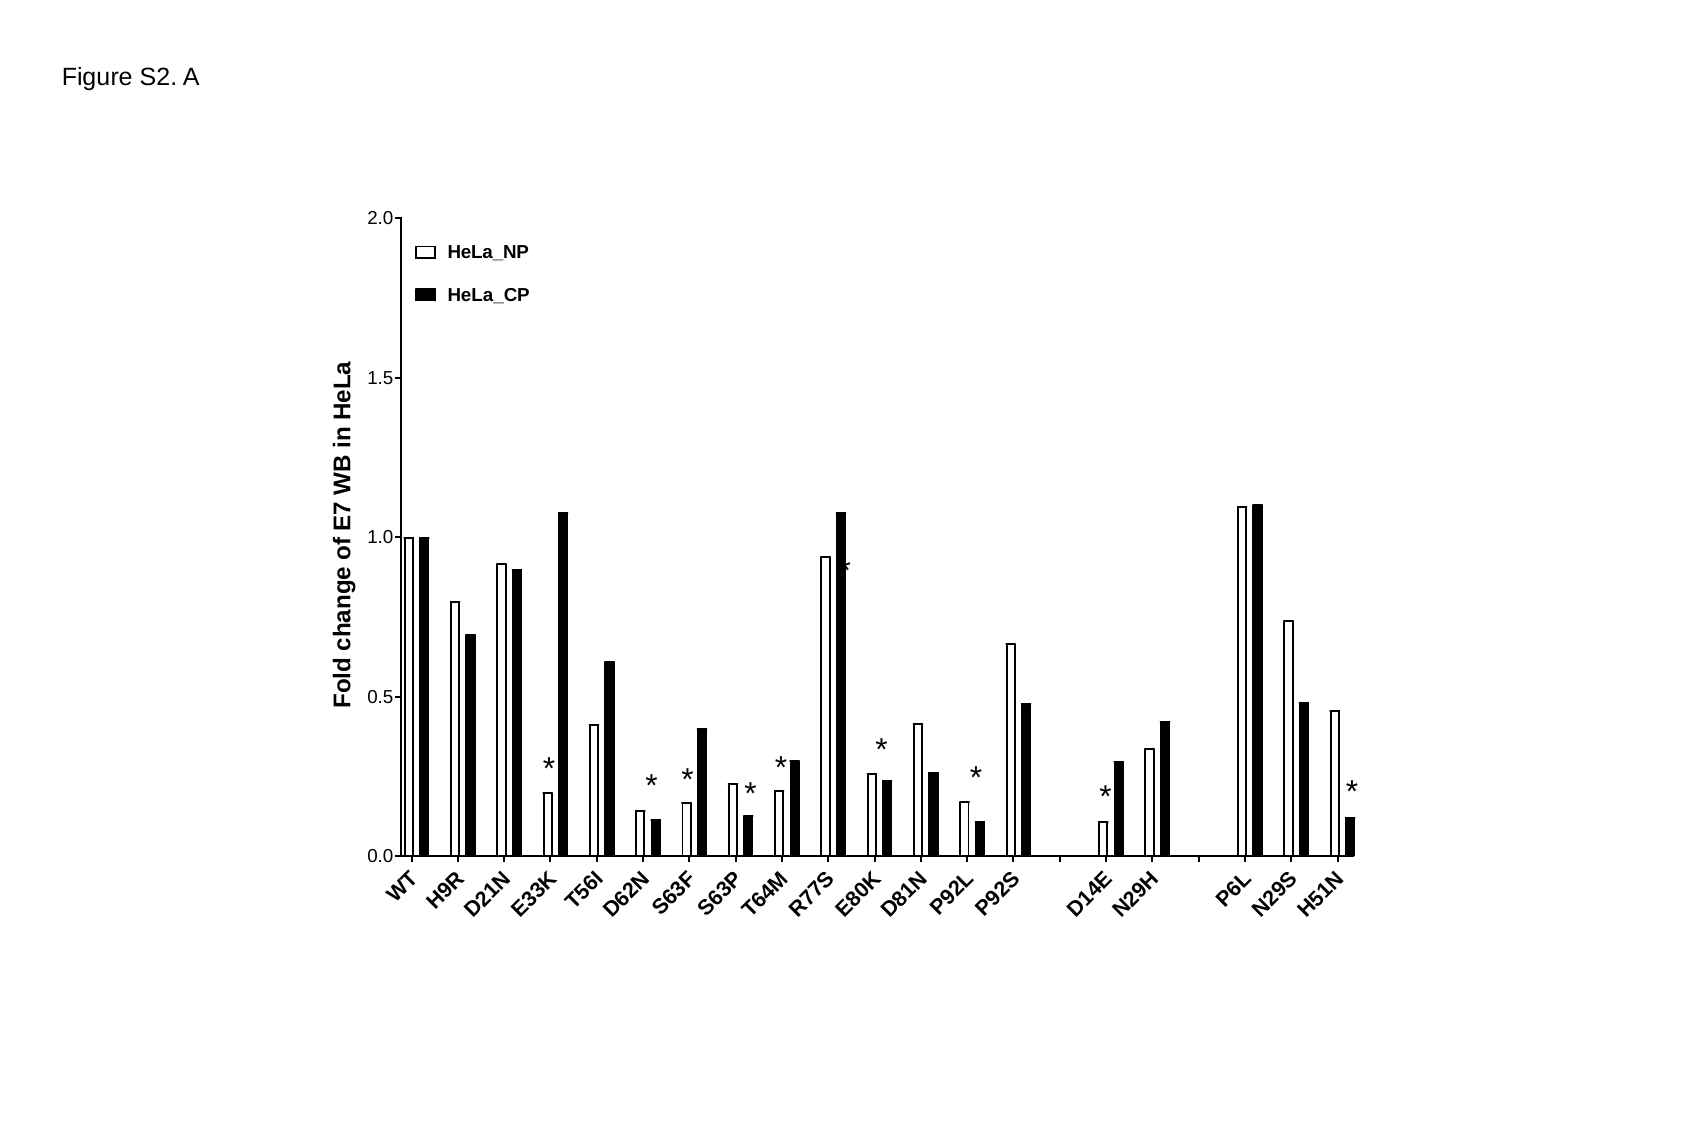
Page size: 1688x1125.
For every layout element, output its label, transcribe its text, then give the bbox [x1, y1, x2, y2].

text_box Figure S2. A [47, 52, 215, 98]
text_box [314, 187, 1374, 938]
